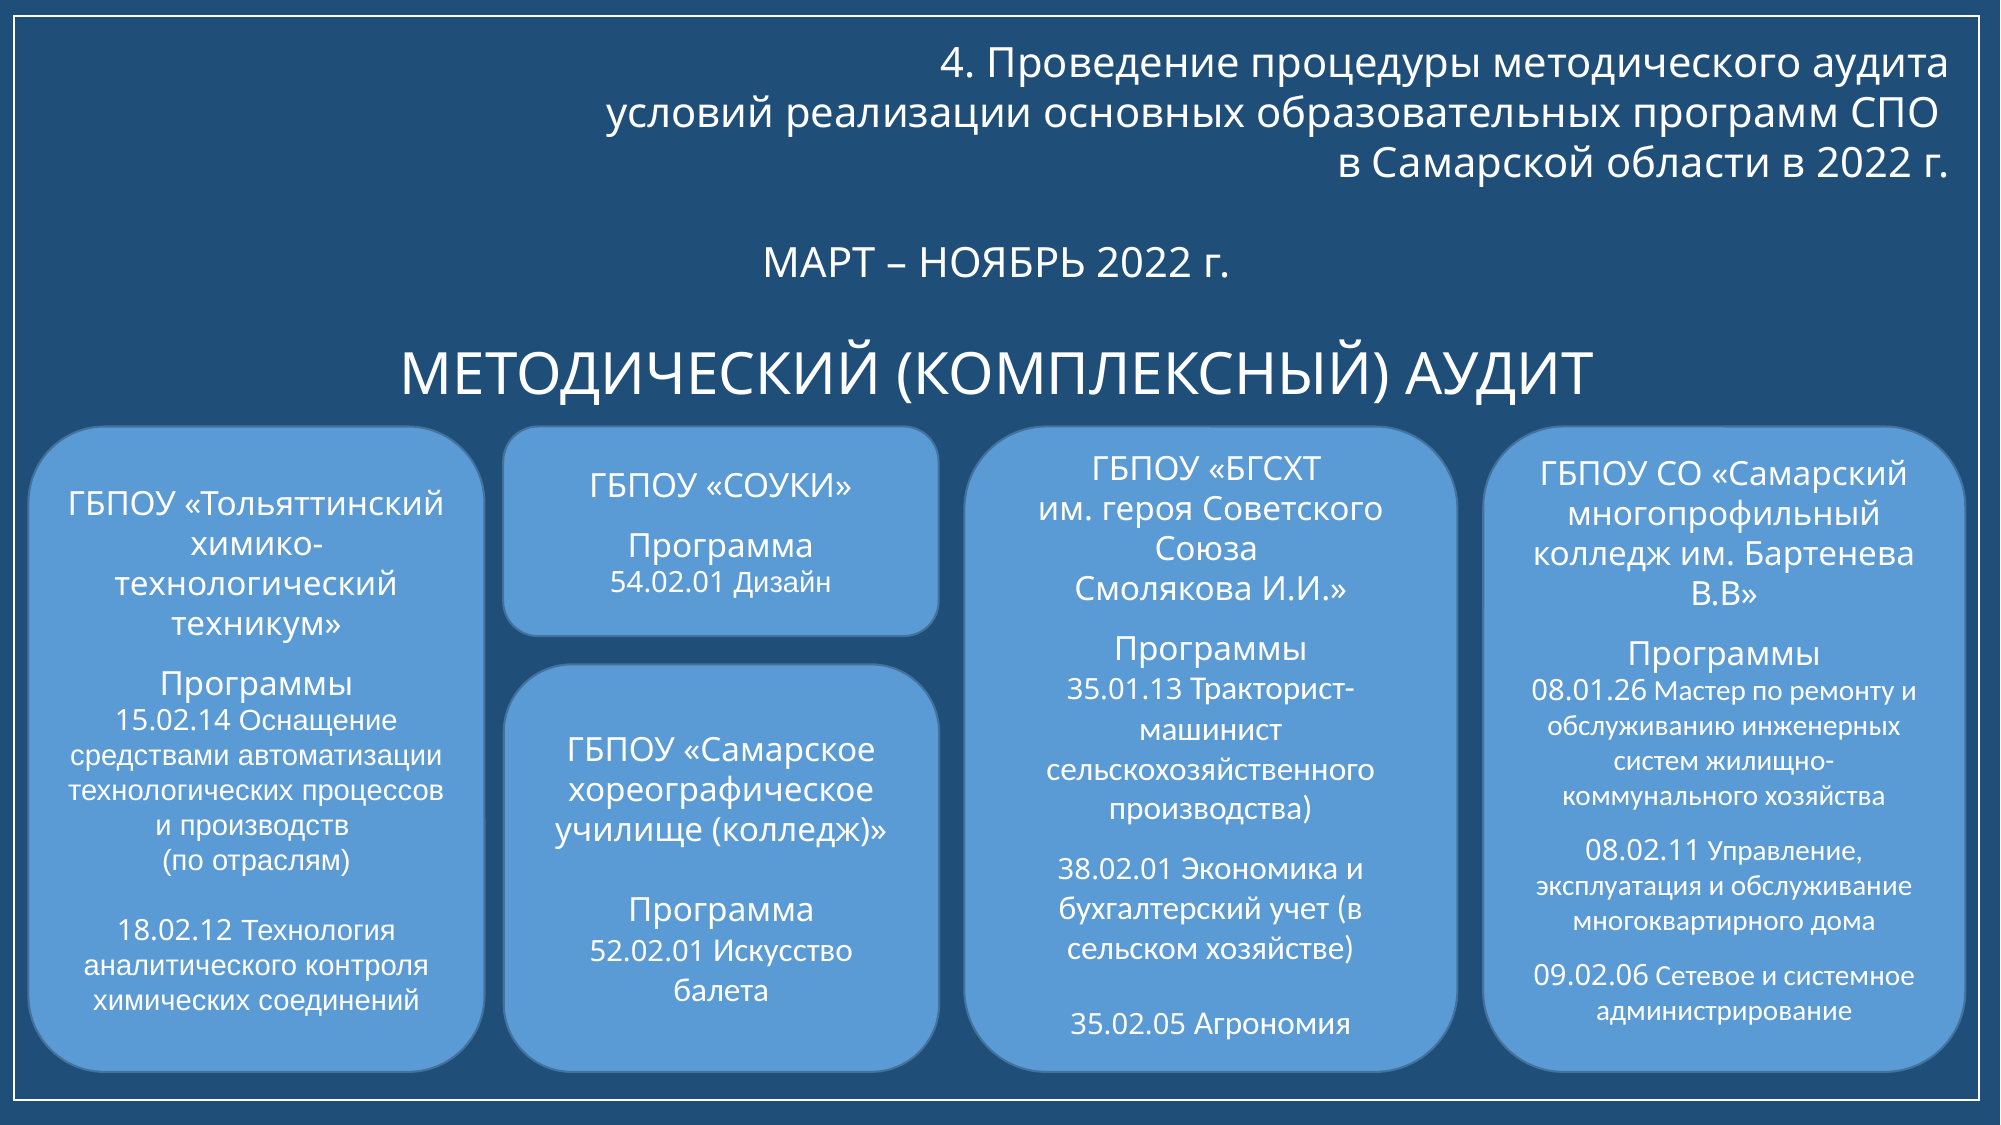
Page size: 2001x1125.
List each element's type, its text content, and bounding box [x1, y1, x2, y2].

text_box ГБПОУ «БГСХТ им. героя Советского Союза Смолякова И.И.» Программы 35.01.13 Тракторист-машинист сельскохозяйственного производства) 38.02.01 Экономика и бухгалтерский учет (в сельском хозяйстве) 35.02.05 Агрономия [963, 425, 1459, 1073]
text_box ГБПОУ СО «Самарский многопрофильный колледж им. Бартенева В.В» Программы 08.01.26 Мастер по ремонту и обслуживанию инженерных систем жилищно-коммунального хозяйства 08.02.11 Управление, эксплуатация и обслуживание многоквартирного дома 09.02.06 Сетевое и системное администрирование [1482, 425, 1967, 1073]
text_box ГБПОУ «Тольяттинский химико-технологический техникум» Программы 15.02.14 Оснащение средствами автоматизации технологических процессов и производств (по отраслям) 18.02.12 Технология аналитического контроля химических соединений [27, 425, 486, 1073]
text_box [13, 15, 1980, 1101]
text_box ГБПОУ «СОУКИ» Программа 54.02.01 Дизайн [502, 425, 940, 638]
text_box ГБПОУ «Самарское хореографическое училище (колледж)» Программа 52.02.01 Искусство балета [502, 663, 941, 1073]
